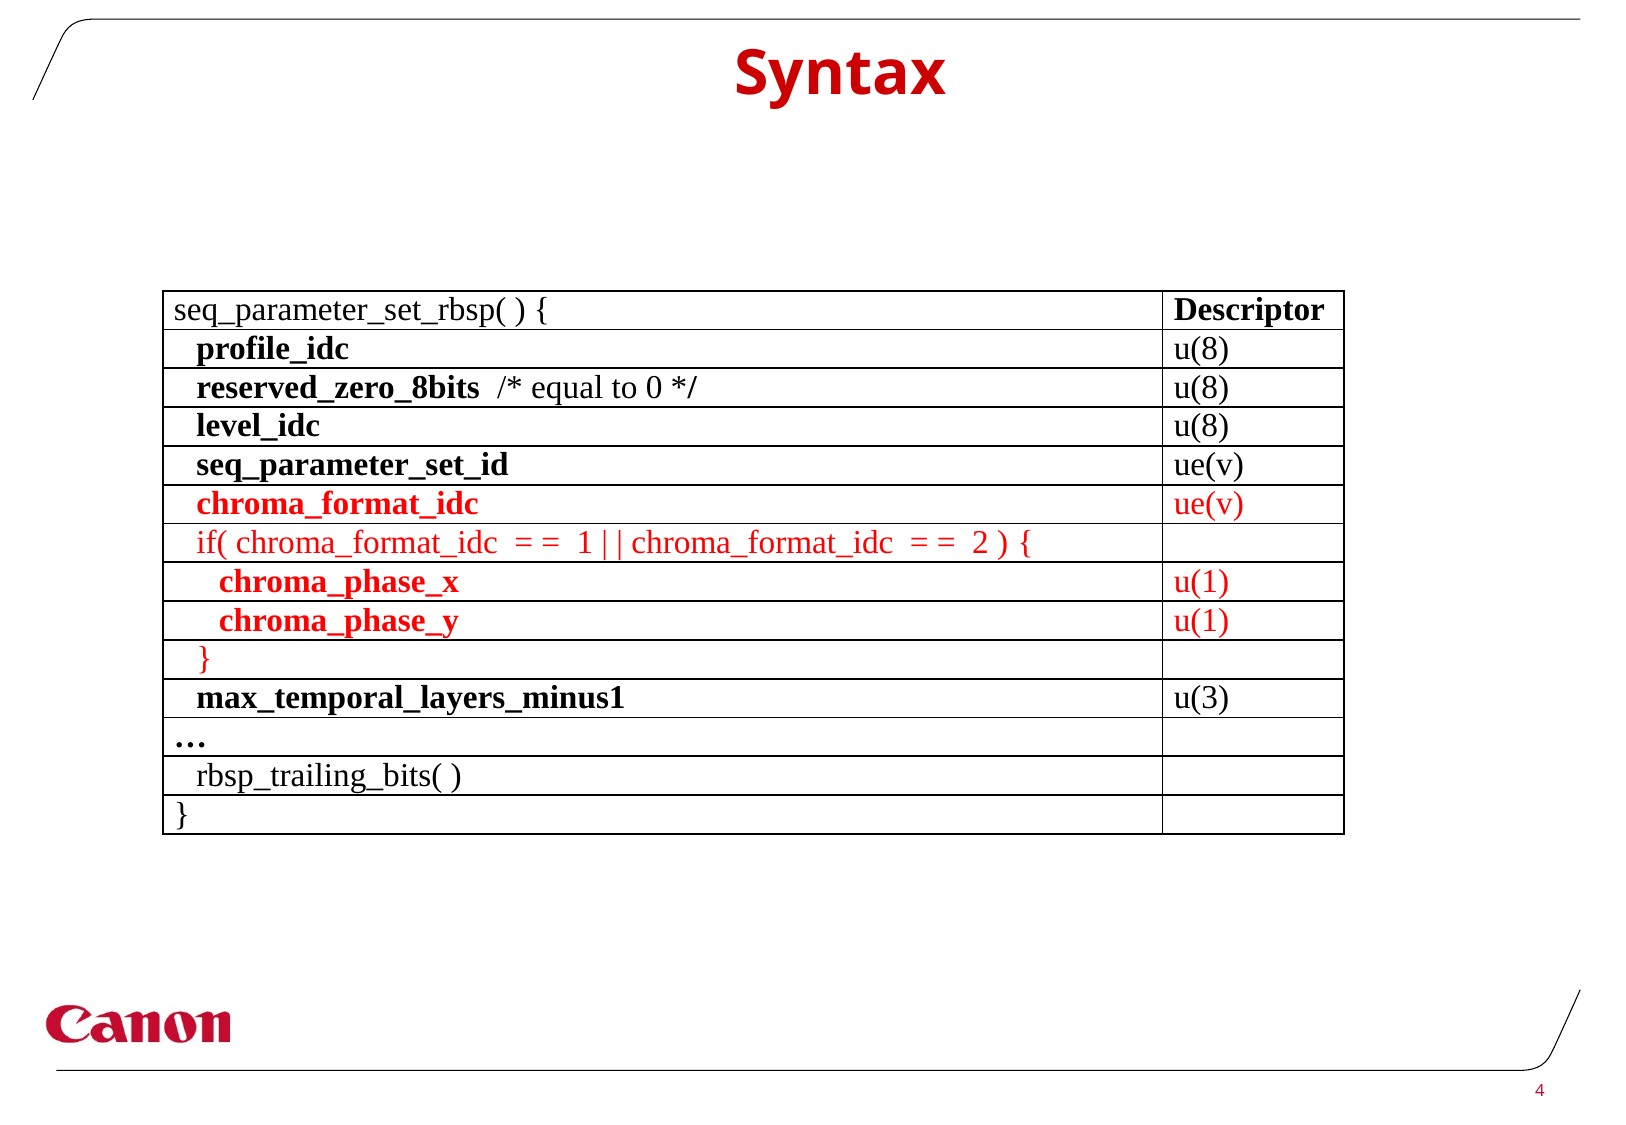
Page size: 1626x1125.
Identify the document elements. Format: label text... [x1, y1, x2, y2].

table_cell max_temporal_layers_minus1 [164, 680, 1162, 717]
table_cell u(1) [1163, 602, 1343, 639]
table_cell [1163, 718, 1343, 755]
slide_number 4 [1414, 1063, 1545, 1103]
table_cell reserved_zero_8bits /* equal to 0 */ [164, 369, 1162, 406]
table_cell [1163, 796, 1343, 833]
table_cell u(3) [1163, 680, 1343, 717]
table_cell [1163, 641, 1343, 678]
table_cell ue(v) [1163, 486, 1343, 523]
table_cell chroma_phase_y [164, 602, 1162, 639]
table_cell u(1) [1163, 563, 1343, 600]
title Syntax [150, 18, 1546, 120]
table_cell u(8) [1163, 369, 1343, 406]
table_cell ue(v) [1163, 447, 1343, 484]
table_cell [1163, 757, 1343, 794]
table_cell profile_idc [164, 330, 1162, 367]
table_cell chroma_phase_x [164, 563, 1162, 600]
picture [44, 1003, 232, 1043]
table_cell [1163, 524, 1343, 561]
table_cell } [164, 796, 1162, 833]
table_cell } [164, 641, 1162, 678]
table_header seq_parameter_set_rbsp( ) { [164, 292, 1162, 329]
table_cell … [164, 718, 1162, 755]
table_cell u(8) [1163, 330, 1343, 367]
table_cell level_idc [164, 408, 1162, 445]
table_cell rbsp_trailing_bits( ) [164, 757, 1162, 794]
table_cell seq_parameter_set_id [164, 447, 1162, 484]
table_header Descriptor [1163, 292, 1343, 329]
table_cell chroma_format_idc [164, 486, 1162, 523]
table_cell if( chroma_format_idc = = 1 | | chroma_format_idc = = 2 ) { [164, 524, 1162, 561]
table_cell u(8) [1163, 408, 1343, 445]
